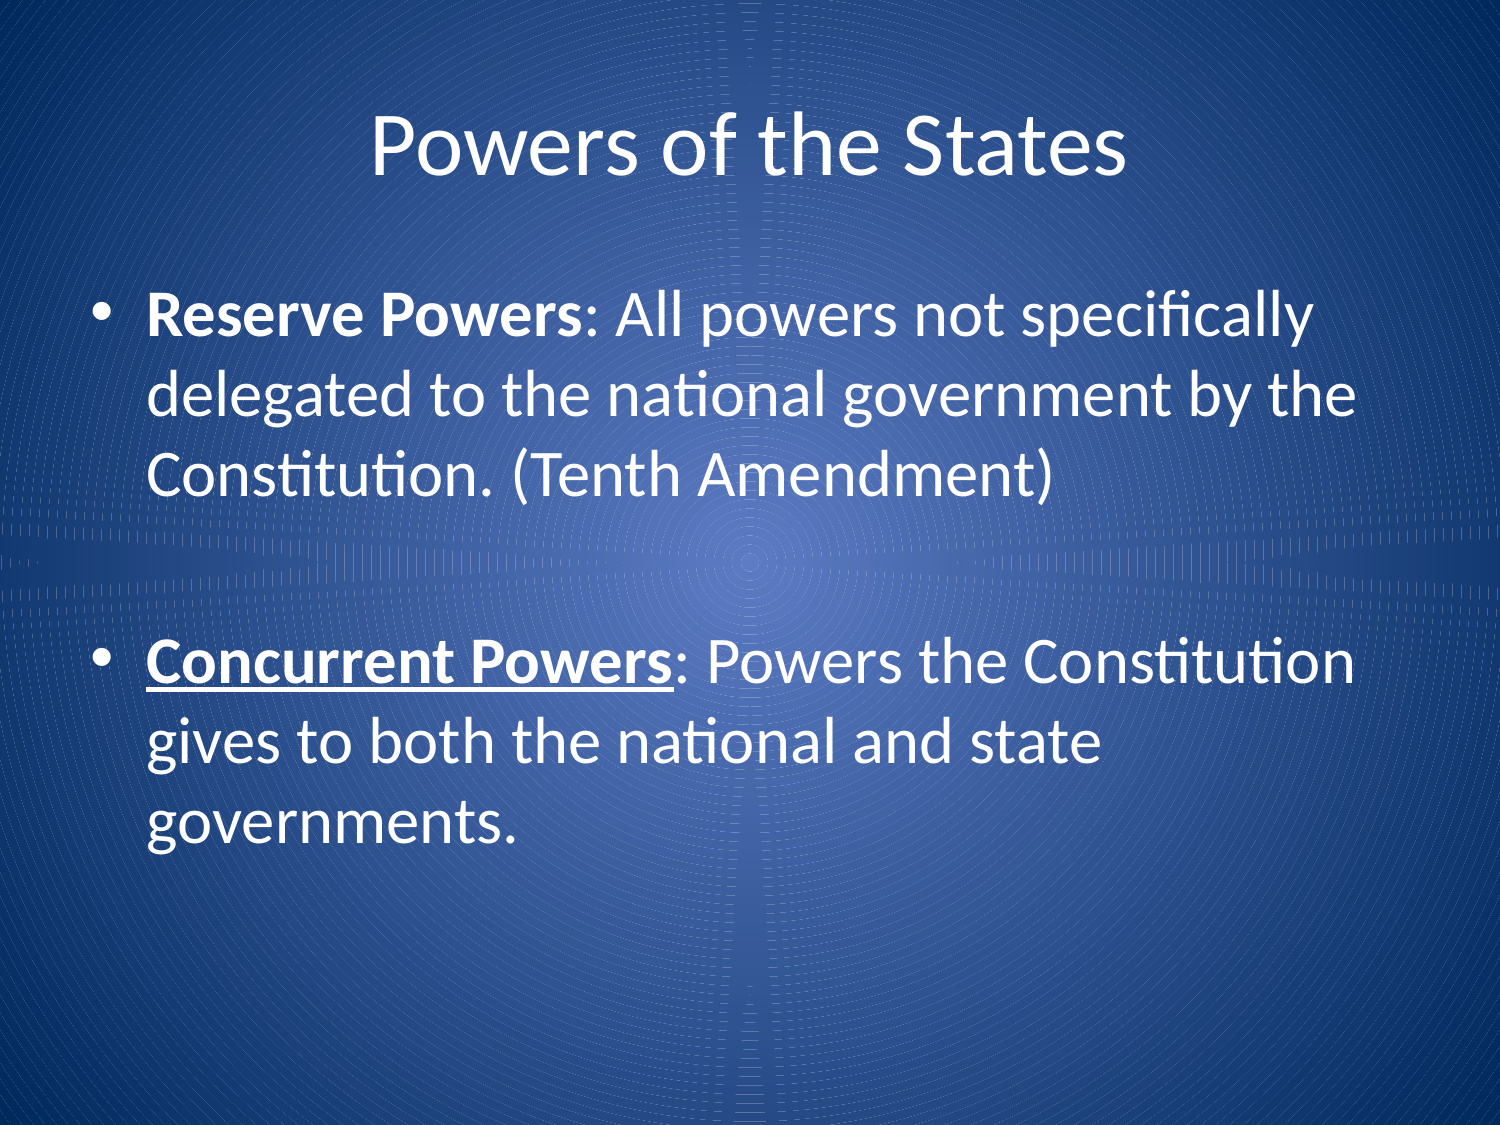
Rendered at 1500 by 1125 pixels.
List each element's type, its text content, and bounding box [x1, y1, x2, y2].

title Powers of the States [75, 45, 1425, 233]
list Reserve Powers: All powers not specifically delegated to the national government by the Constitution. (Tenth Amendment) Concurrent Powers: Powers the Constitution gives to both the national and state governments. [75, 262, 1425, 1005]
